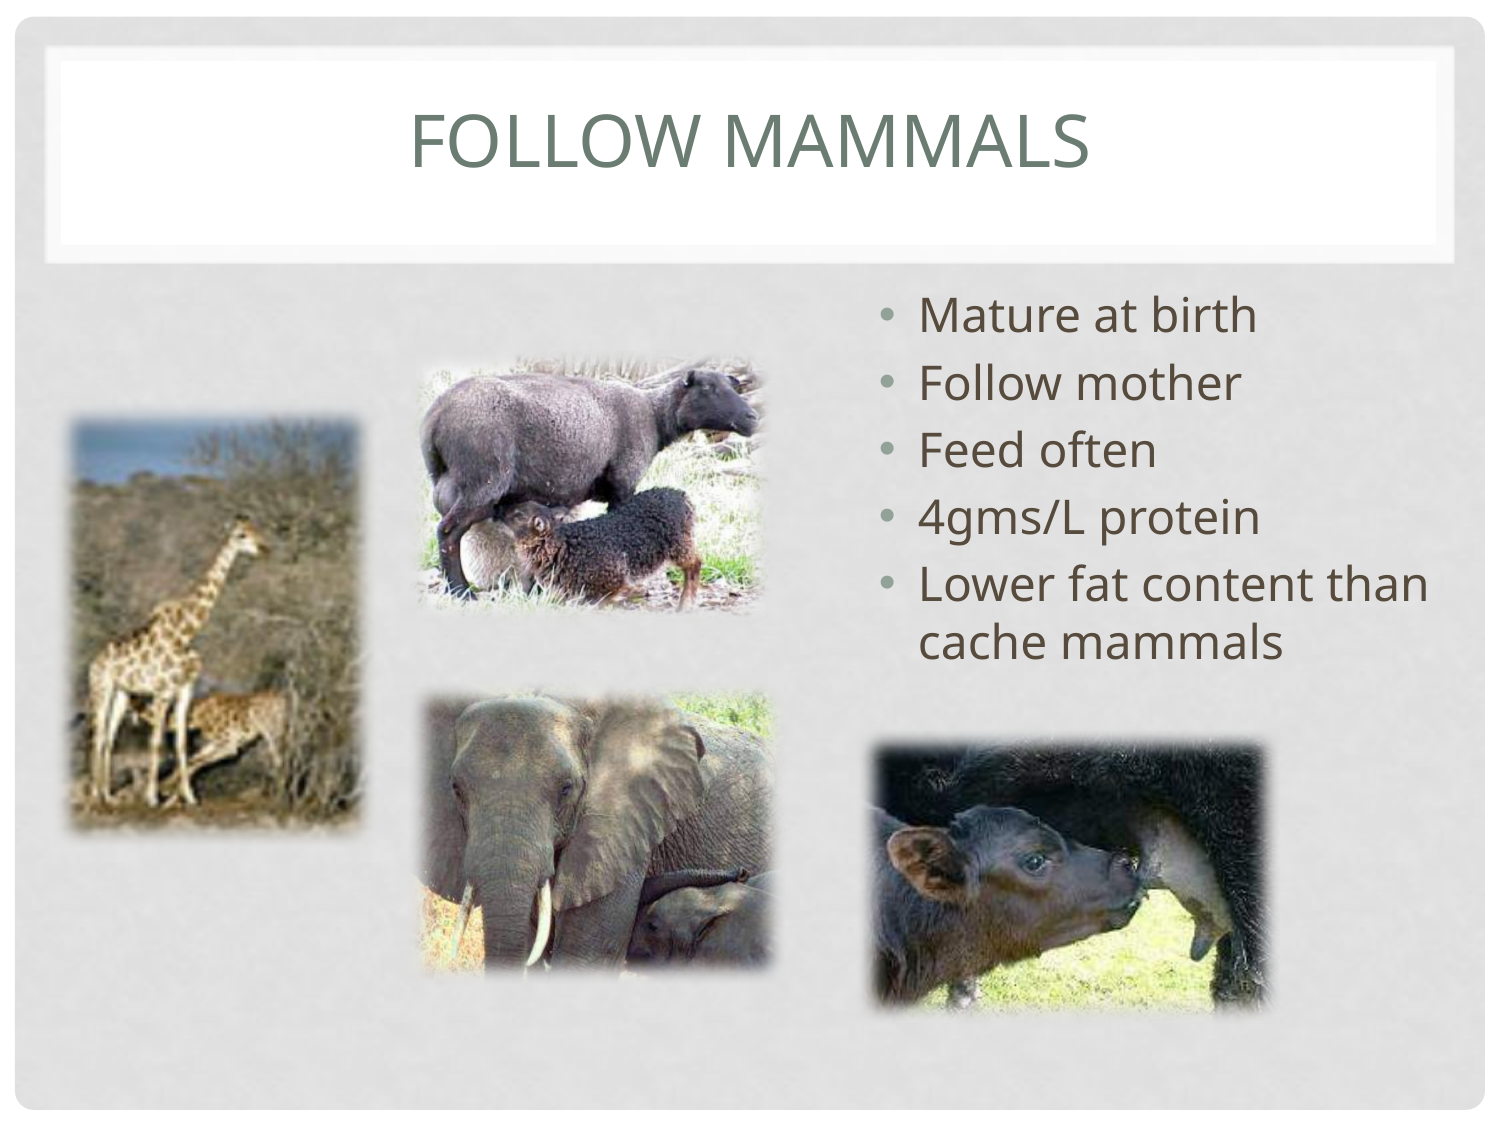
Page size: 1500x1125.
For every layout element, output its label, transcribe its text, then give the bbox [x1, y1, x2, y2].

list Mature at birth Follow mother Feed often 4gms/L protein Lower fat content than cache mammals [844, 277, 1465, 680]
picture [407, 348, 774, 625]
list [407, 680, 787, 985]
picture [856, 727, 1282, 1024]
title Follow Mammals [75, 45, 1425, 233]
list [52, 400, 377, 848]
